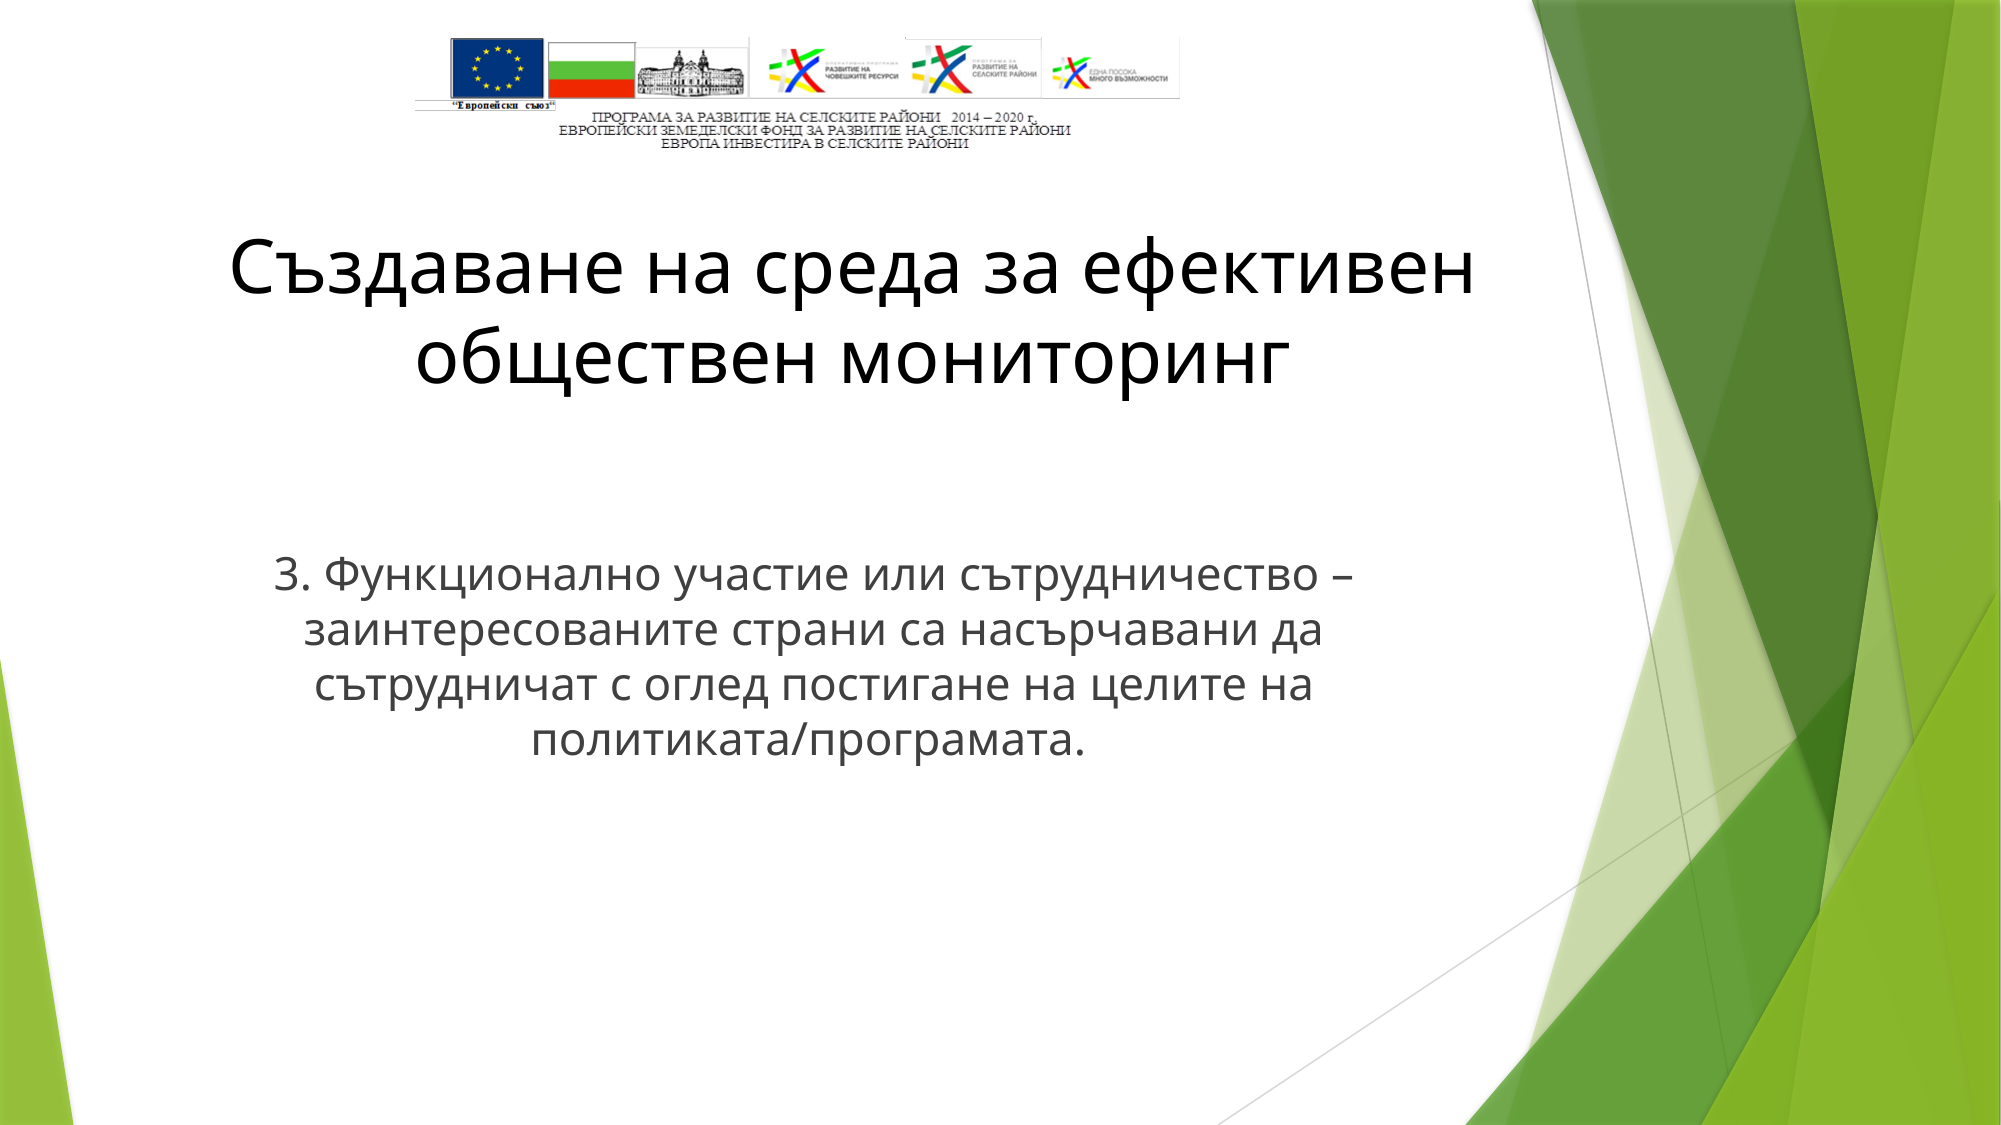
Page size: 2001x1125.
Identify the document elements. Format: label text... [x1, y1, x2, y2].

list 3. Функционално участие или сътрудничество – заинтересованите страни са насърчавани да сътрудничат с оглед постигане на целите на политиката/програмата. [189, 537, 1439, 890]
picture [414, 37, 1214, 153]
title Създаване на среда за ефективен обществен мониторинг [148, 210, 1559, 428]
